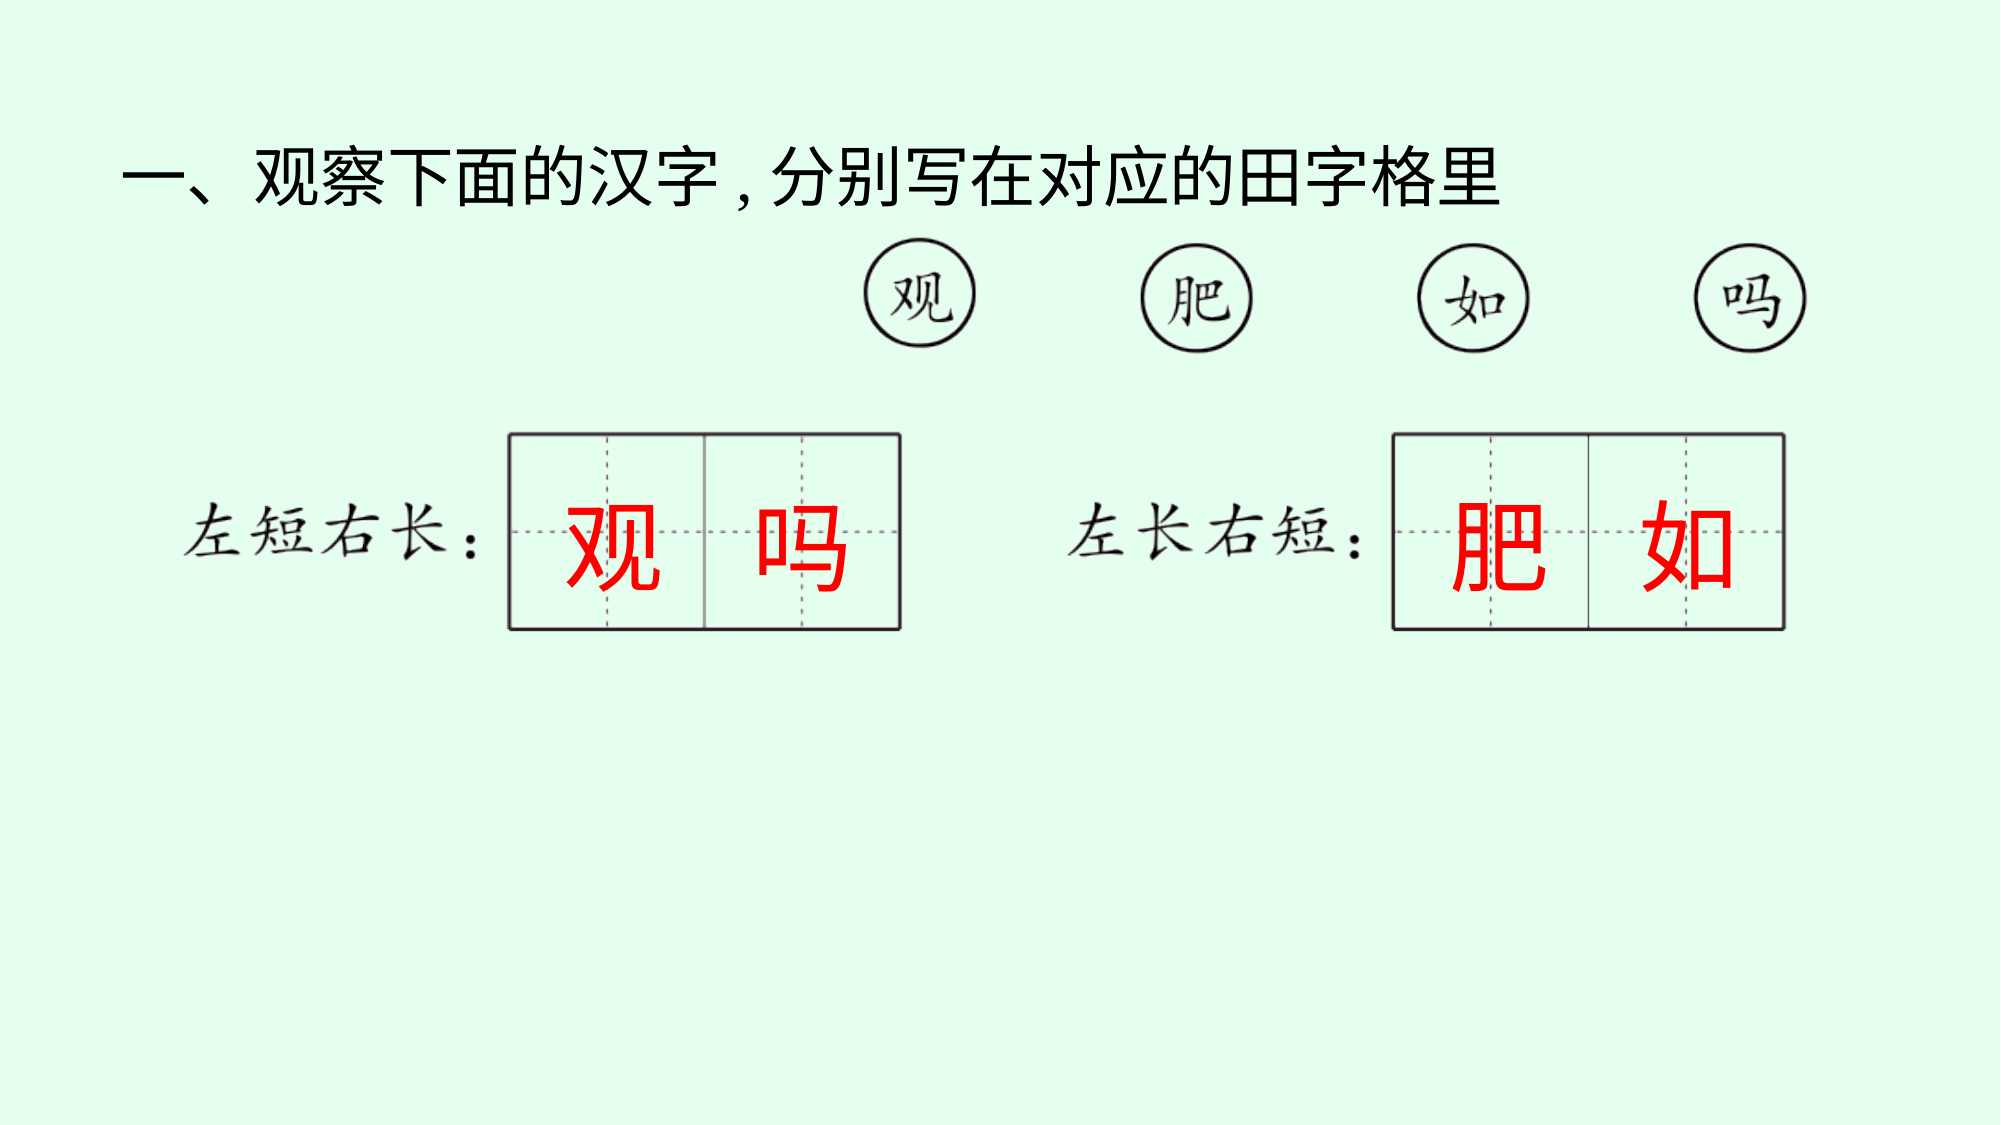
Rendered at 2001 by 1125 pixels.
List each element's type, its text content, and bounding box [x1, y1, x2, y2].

picture [145, 223, 1865, 654]
text_box 一、观察下面的汉字,分别写在对应的田字格里 [105, 111, 1534, 222]
